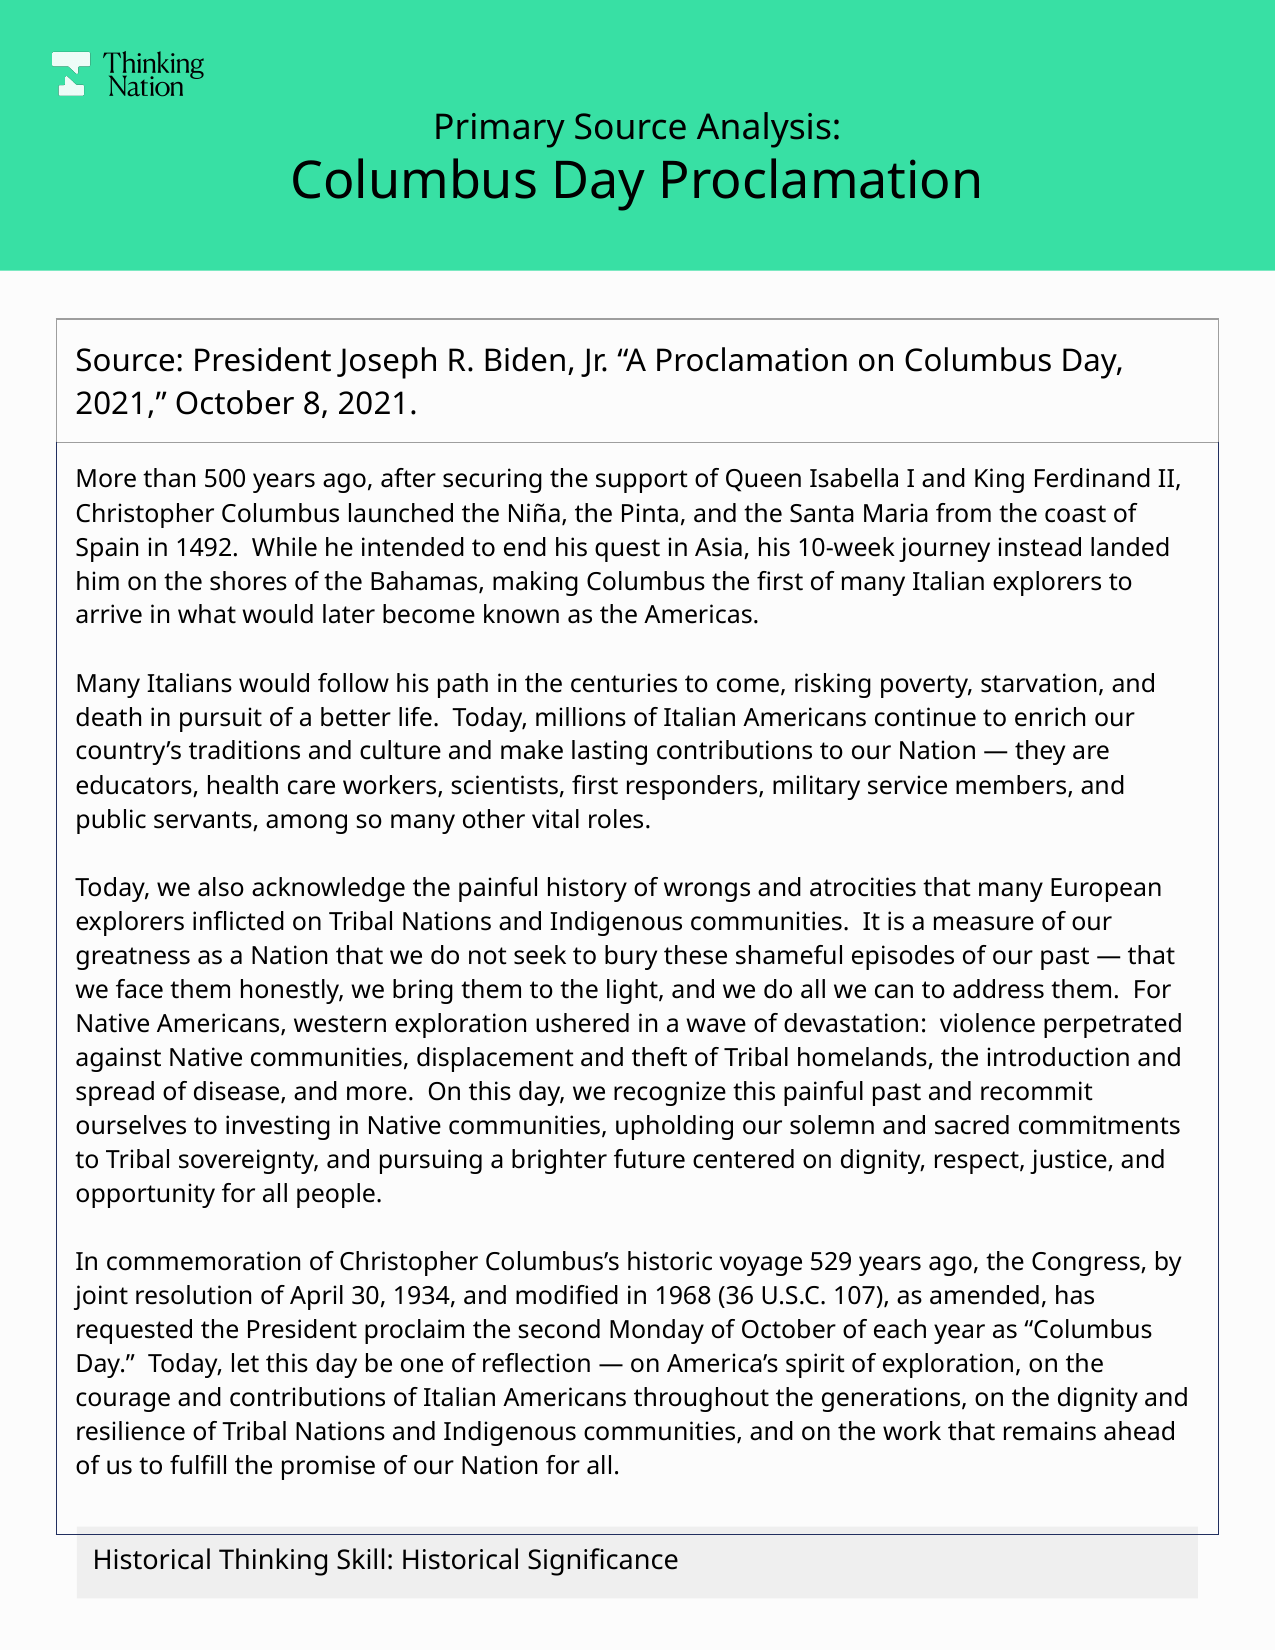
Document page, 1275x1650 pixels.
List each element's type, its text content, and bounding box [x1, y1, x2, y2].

picture [35, 37, 210, 110]
text_box Primary Source Analysis: Columbus Day Proclamation [0, 0, 1275, 271]
table_cell More than 500 years ago, after securing the support of Queen Isabella I and King Ferdinand II, Christopher Columbus launched the Niña, the Pinta, and the Santa Maria from the coast of Spain in 1492. While he intended to end his quest in Asia, his 10-week journey instead landed him on the shores of the Bahamas, making Columbus the first of many Italian explorers to arrive in what would later become known as the Americas. Many Italians would follow his path in the centuries to come, risking poverty, starvation, and death in pursuit of a better life. Today, millions of Italian Americans continue to enrich our country’s traditions and culture and make lasting contributions to our Nation — they are educators, health care workers, scientists, first responders, military service members, and public servants, among so many other vital roles. Today, we also acknowledge the painful history of wrongs and atrocities that many European explorers inflicted on Tribal Nations and Indigenous communities. It is a measure of our greatness as a Nation that we do not seek to bury these shameful episodes of our past — that we face them honestly, we bring them to the light, and we do all we can to address them. For Native Americans, western exploration ushered in a wave of devastation: violence perpetrated against Native communities, displacement and theft of Tribal homelands, the introduction and spread of disease, and more. On this day, we recognize this painful past and recommit ourselves to investing in Native communities, upholding our solemn and sacred commitments to Tribal sovereignty, and pursuing a brighter future centered on dignity, respect, justice, and opportunity for all people. In commemoration of Christopher Columbus’s historic voyage 529 years ago, the Congress, by joint resolution of April 30, 1934, and modified in 1968 (36 U.S.C. 107), as amended, has requested the President proclaim the second Monday of October of each year as “Columbus Day.” Today, let this day be one of reflection — on America’s spirit of exploration, on the courage and contributions of Italian Americans throughout the generations, on the dignity and resilience of Tribal Nations and Indigenous communities, and on the work that remains ahead of us to fulfill the promise of our Nation for all. [57, 443, 1218, 1534]
table_header Source: President Joseph R. Biden, Jr. “A Proclamation on Columbus Day, 2021,” October 8, 2021. [57, 320, 1218, 442]
text_box Historical Thinking Skill: Historical Significance [76, 1535, 1198, 1599]
